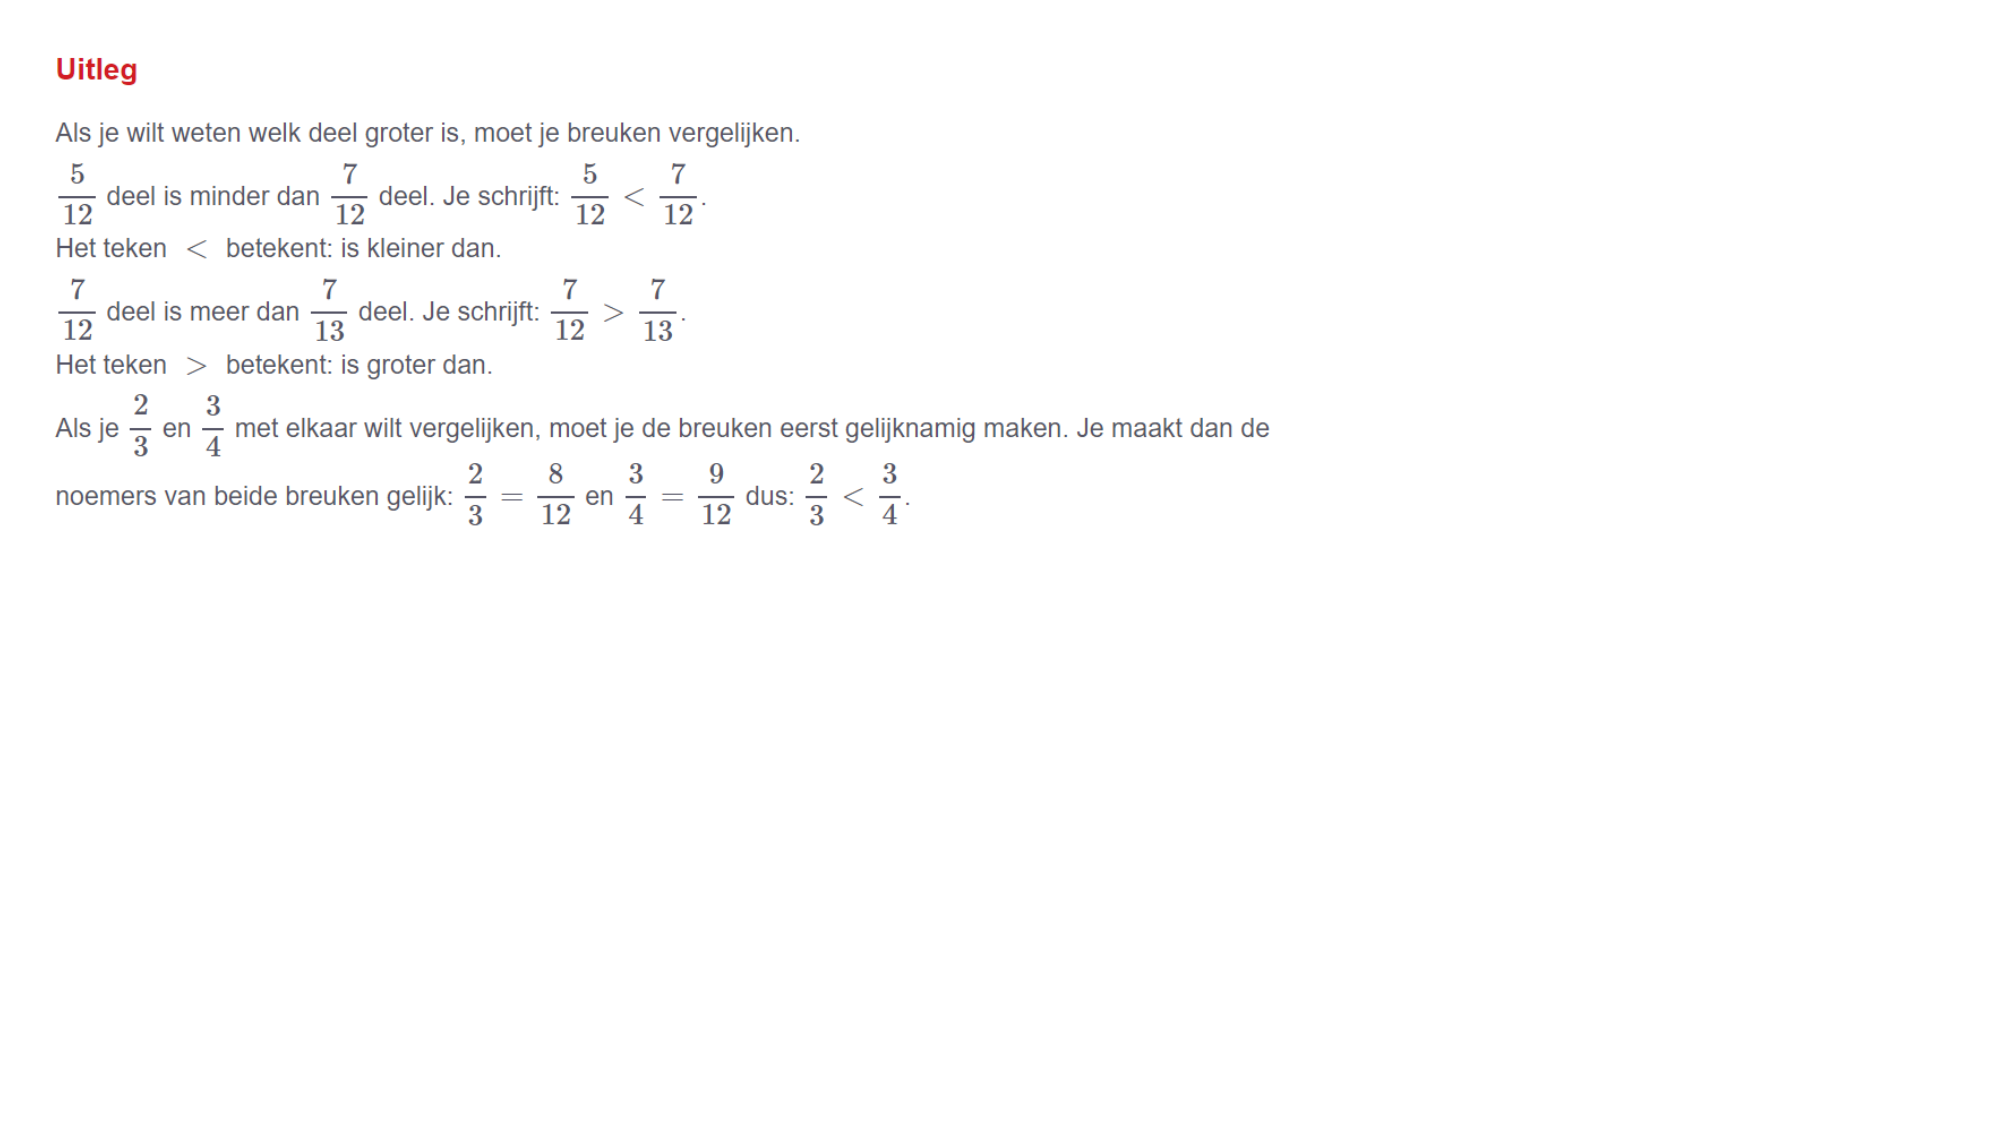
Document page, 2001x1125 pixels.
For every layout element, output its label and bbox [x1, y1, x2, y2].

picture [29, 49, 1323, 539]
